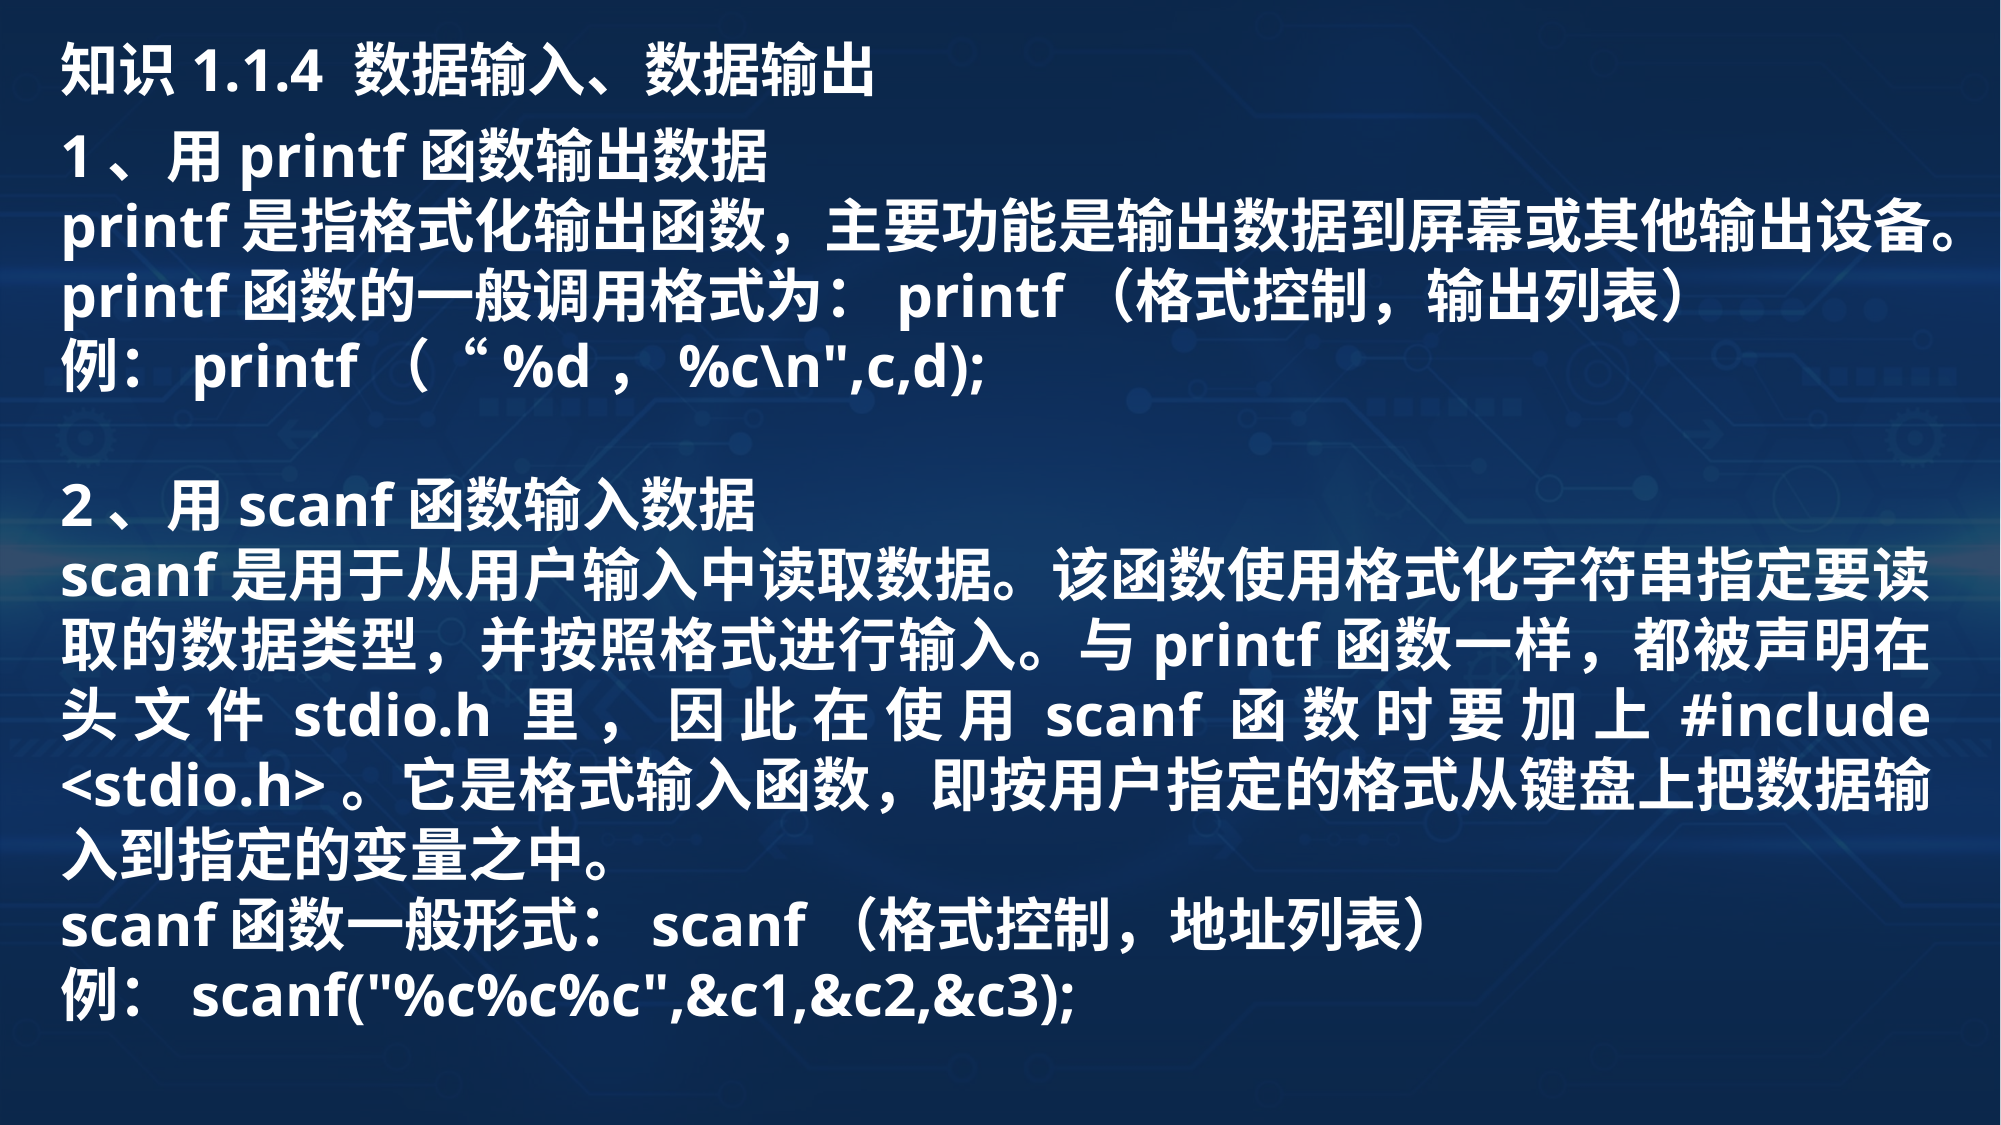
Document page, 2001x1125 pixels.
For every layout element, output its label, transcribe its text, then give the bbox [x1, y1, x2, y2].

text_box 1、用printf函数输出数据 printf是指格式化输出函数，主要功能是输出数据到屏幕或其他输出设备。 printf函数的一般调用格式为：printf（格式控制，输出列表） 例：printf（“%d，%c\n",c,d); 2、用scanf函数输入数据 scanf是用于从用户输入中读取数据。该函数使用格式化字符串指定要读取的数据类型，并按照格式进行输入。与printf函数一样，都被声明在头文件stdio.h里，因此在使用scanf函数时要加上#include <stdio.h>。它是格式输入函数，即按用户指定的格式从键盘上把数据输入到指定的变量之中。 scanf函数一般形式：scanf（格式控制，地址列表） 例：scanf("%c%c%c",&c1,&c2,&c3); [45, 111, 1947, 1042]
text_box 知识1.1.4 数据输入、数据输出 [45, 25, 922, 111]
